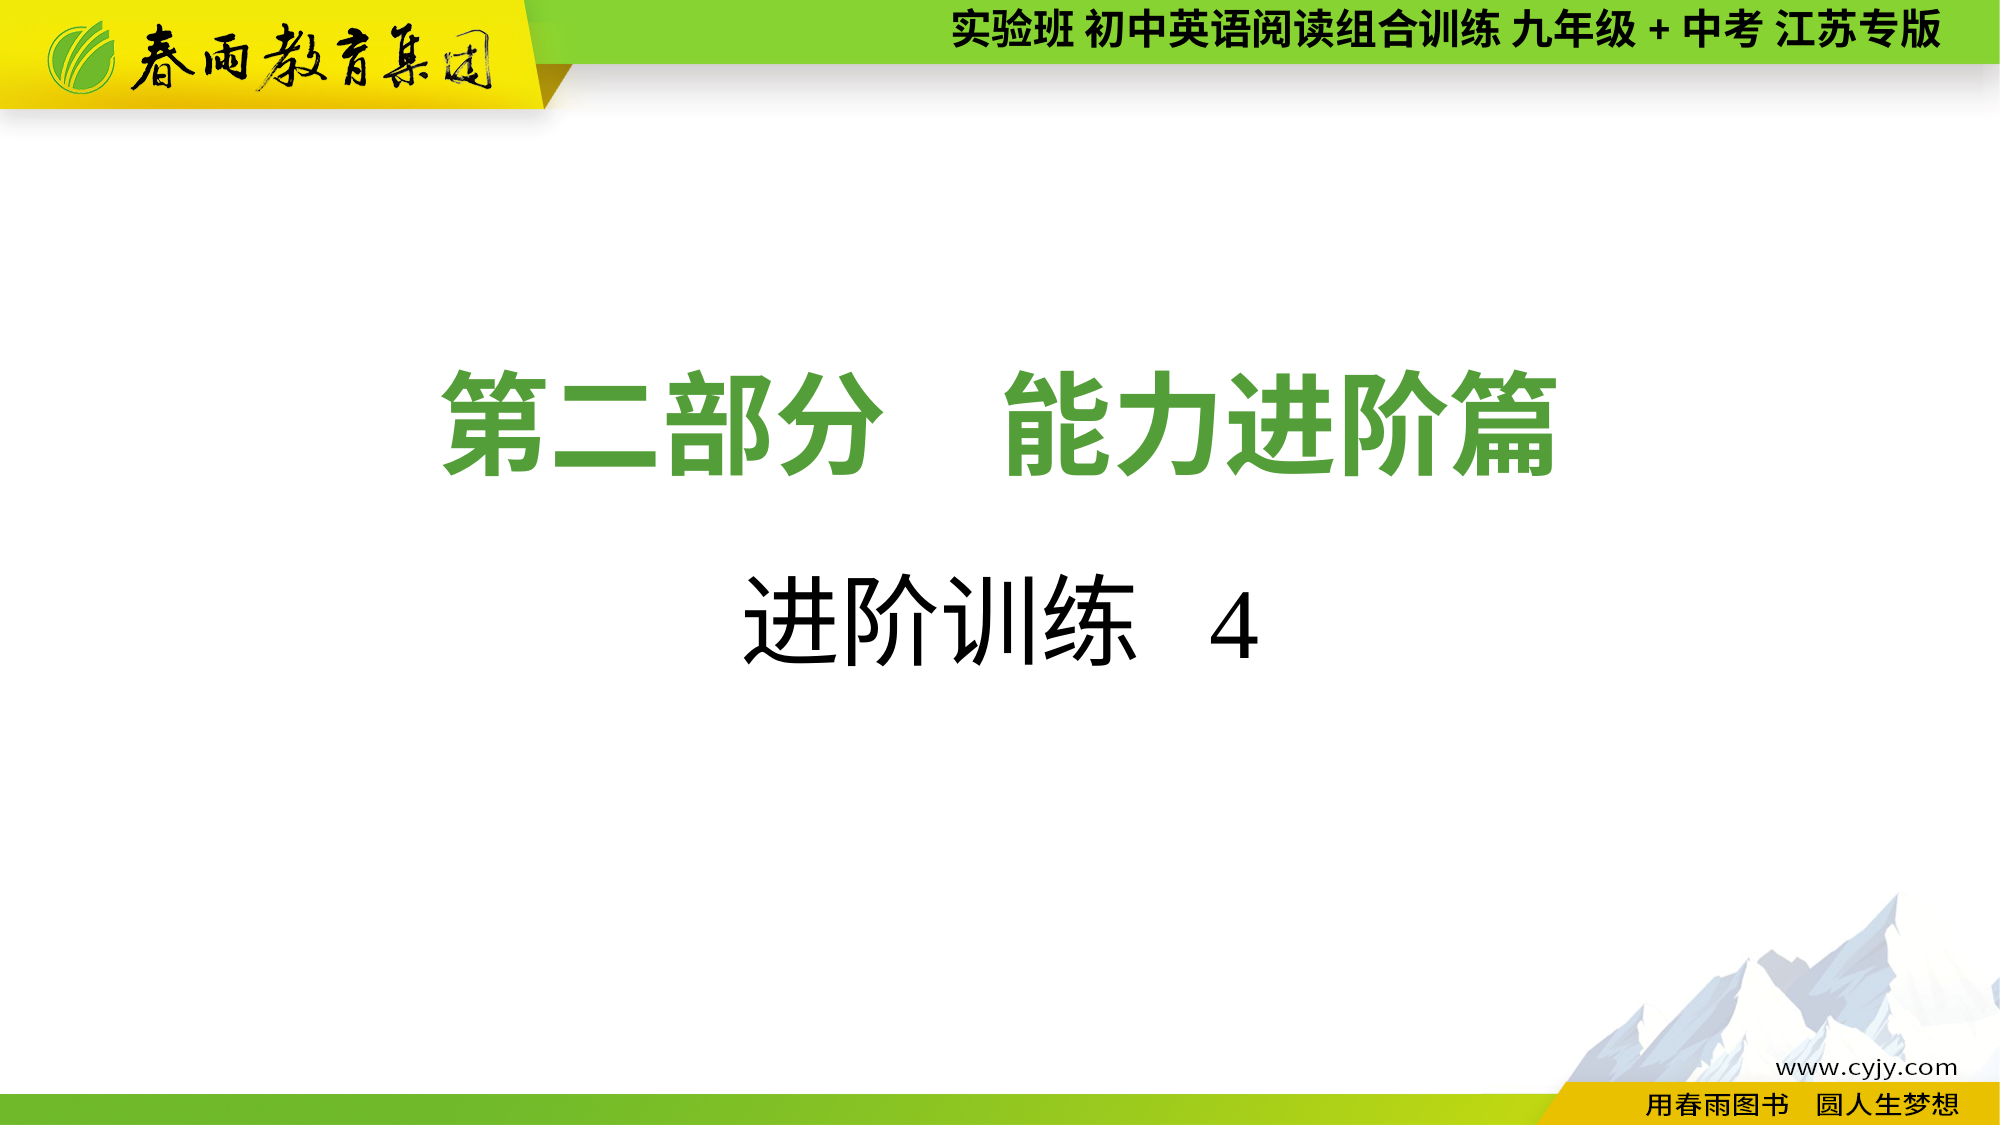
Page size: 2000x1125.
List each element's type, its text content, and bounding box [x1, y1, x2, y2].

picture [0, 0, 2000, 1125]
text_box 第二部分 能力进阶篇 [54, 278, 1946, 491]
text_box 进阶训练 4 [54, 491, 1946, 687]
